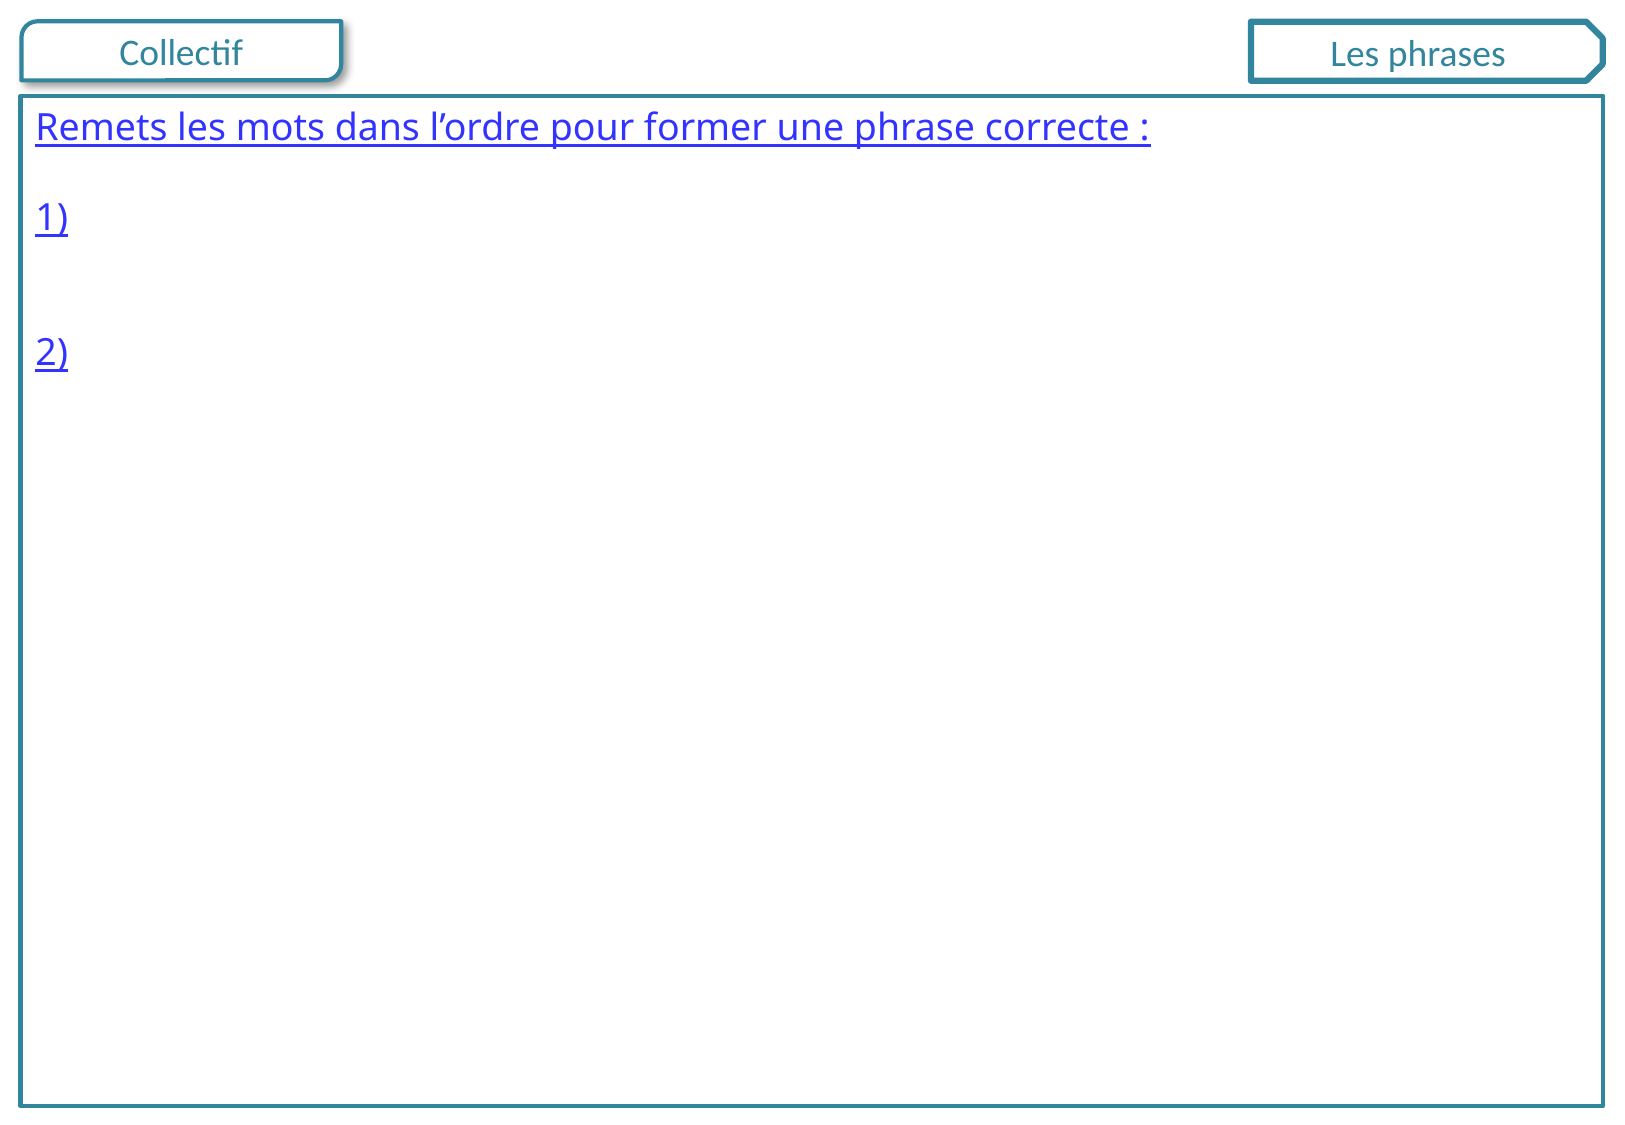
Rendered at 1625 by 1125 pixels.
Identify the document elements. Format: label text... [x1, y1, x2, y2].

list Les phrases [1251, 21, 1585, 81]
list 1) 2) [20, 95, 1604, 1106]
